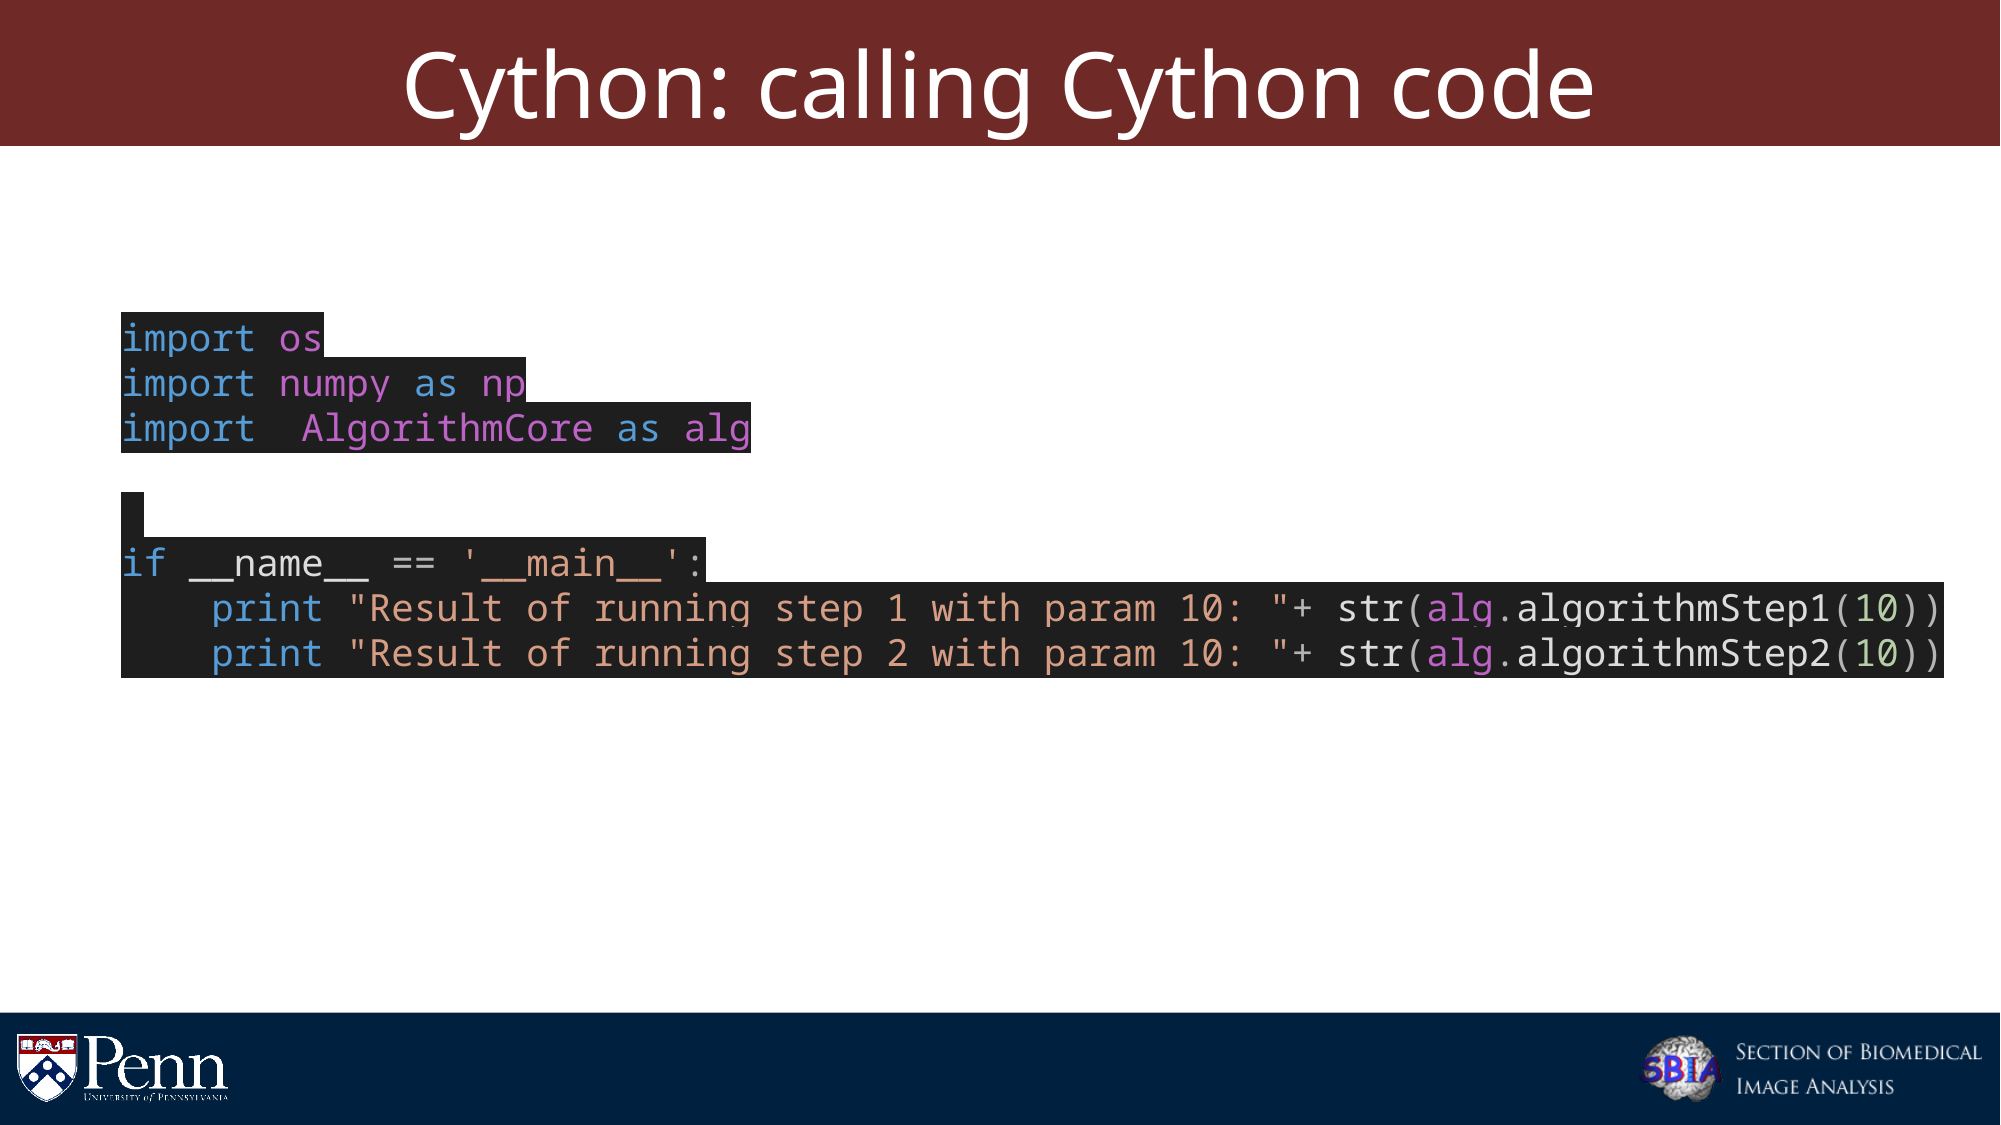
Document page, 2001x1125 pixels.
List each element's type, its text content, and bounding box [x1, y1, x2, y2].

picture [1639, 1034, 1982, 1103]
text_box import os import numpy as np import AlgorithmCore as alg if __name__ == '__main__': print "Result of running step 1 with param 10: "+ str(alg.algorithmStep1(10)) print "Result of running step 2 with param 10: "+ str(alg.algorithmStep2(10)) [106, 306, 2000, 682]
picture [17, 1034, 228, 1103]
title Cython: calling Cython code [37, 0, 1963, 146]
